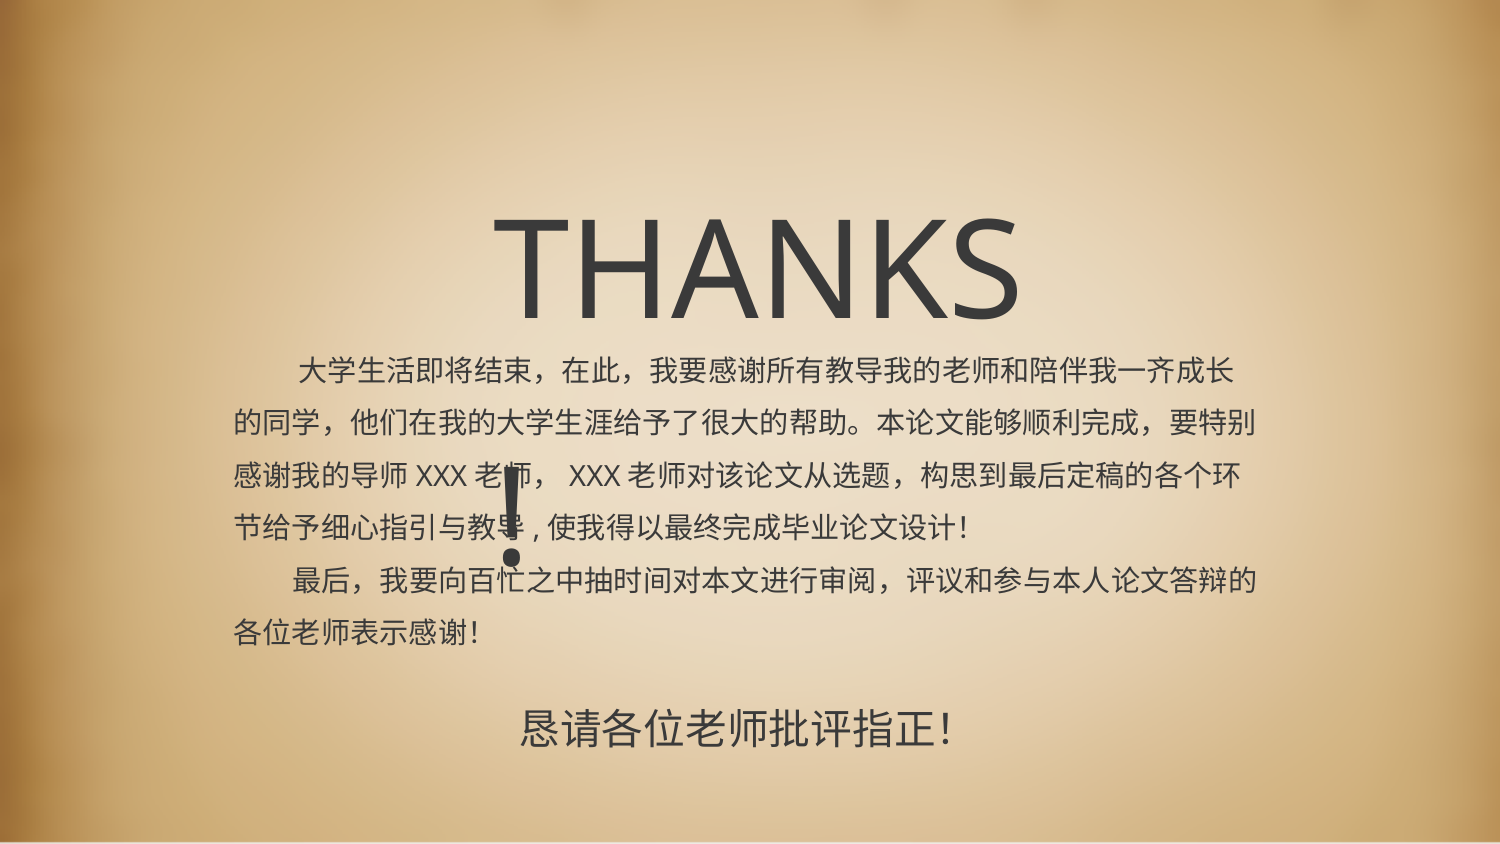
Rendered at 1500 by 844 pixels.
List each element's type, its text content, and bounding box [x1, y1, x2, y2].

text_box THANKS! [478, 91, 1061, 327]
text_box 恳请各位老师批评指正！ [503, 670, 1004, 761]
picture [0, 0, 1500, 844]
text_box 大学生活即将结束，在此，我要感谢所有教导我的老师和陪伴我一齐成长的同学，他们在我的大学生涯给予了很大的帮助。本论文能够顺利完成，要特别感谢我的导师XXX老师，XXX老师对该论文从选题，构思到最后定稿的各个环节给予细心指引与教导,使我得以最终完成毕业论文设计！ 最后，我要向百忙之中抽时间对本文进行审阅，评议和参与本人论文答辩的各位老师表示感谢！ [218, 327, 1275, 657]
